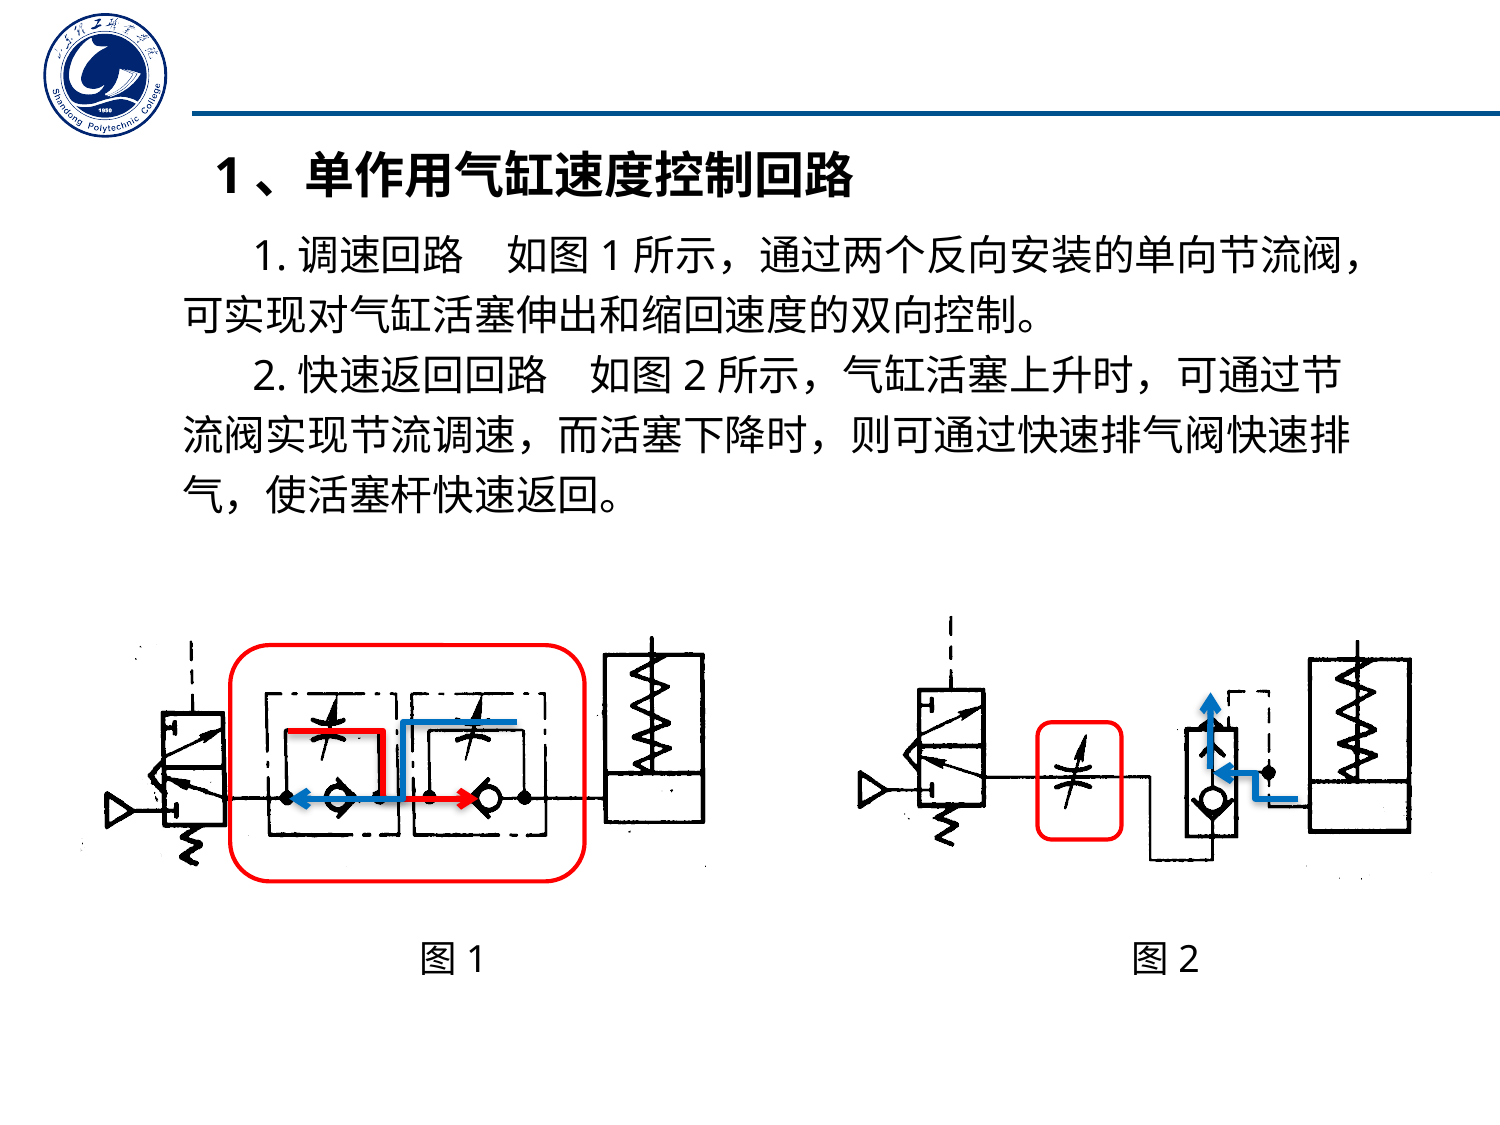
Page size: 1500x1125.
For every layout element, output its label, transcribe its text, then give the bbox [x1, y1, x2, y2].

text_box 1.调速回路 如图1所示，通过两个反向安装的单向节流阀，可实现对气缸活塞伸出和缩回速度的双向控制。 2.快速返回回路 如图2所示，气缸活塞上升时，可通过节流阀实现节流调速，而活塞下降时，则可通过快速排气阀快速排气，使活塞杆快速返回。 [167, 211, 1396, 527]
picture [843, 595, 1435, 882]
text_box 1、单作用气缸速度控制回路 [199, 136, 1299, 211]
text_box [1212, 772, 1299, 799]
text_box 图1 [404, 927, 503, 988]
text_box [288, 722, 518, 799]
picture [43, 7, 174, 138]
text_box 图2 [1117, 927, 1215, 988]
picture [80, 577, 725, 882]
